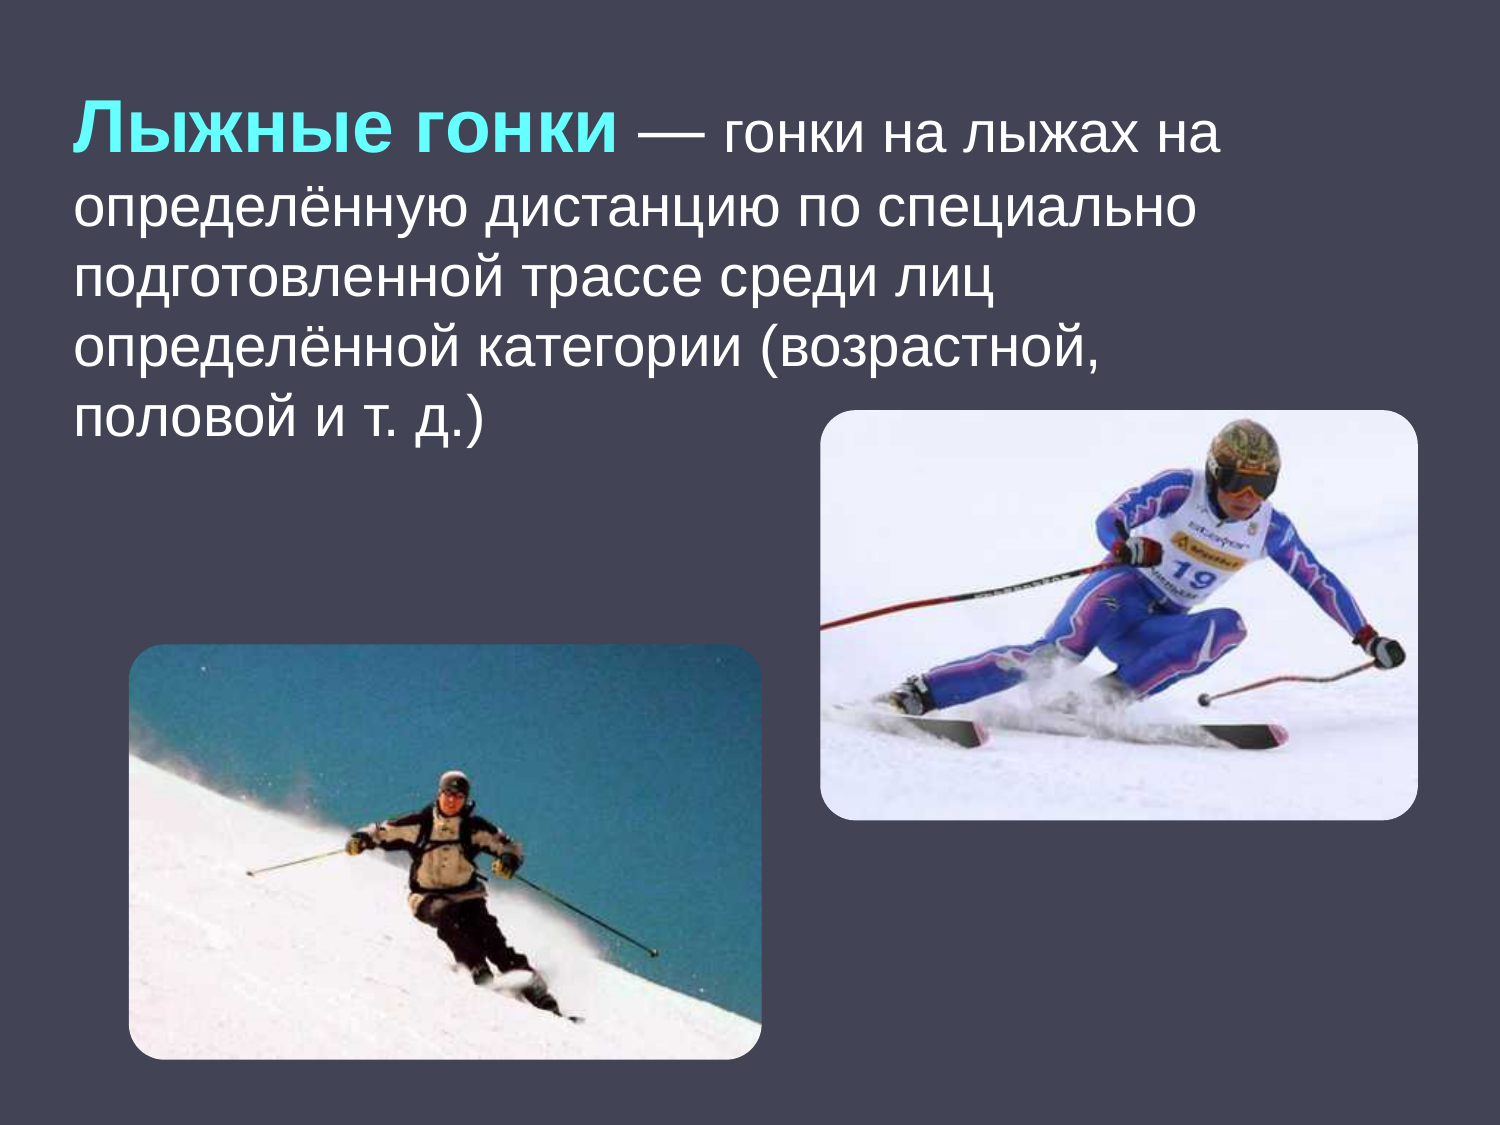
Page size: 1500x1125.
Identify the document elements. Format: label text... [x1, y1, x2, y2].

picture [128, 644, 762, 1060]
picture [820, 409, 1419, 821]
list Лыжные гонки — гонки на лыжах на определённую дистанцию по специально подготовленной трассе среди лиц определённой категории (возрастной, половой и т. д.) [46, 70, 1254, 551]
